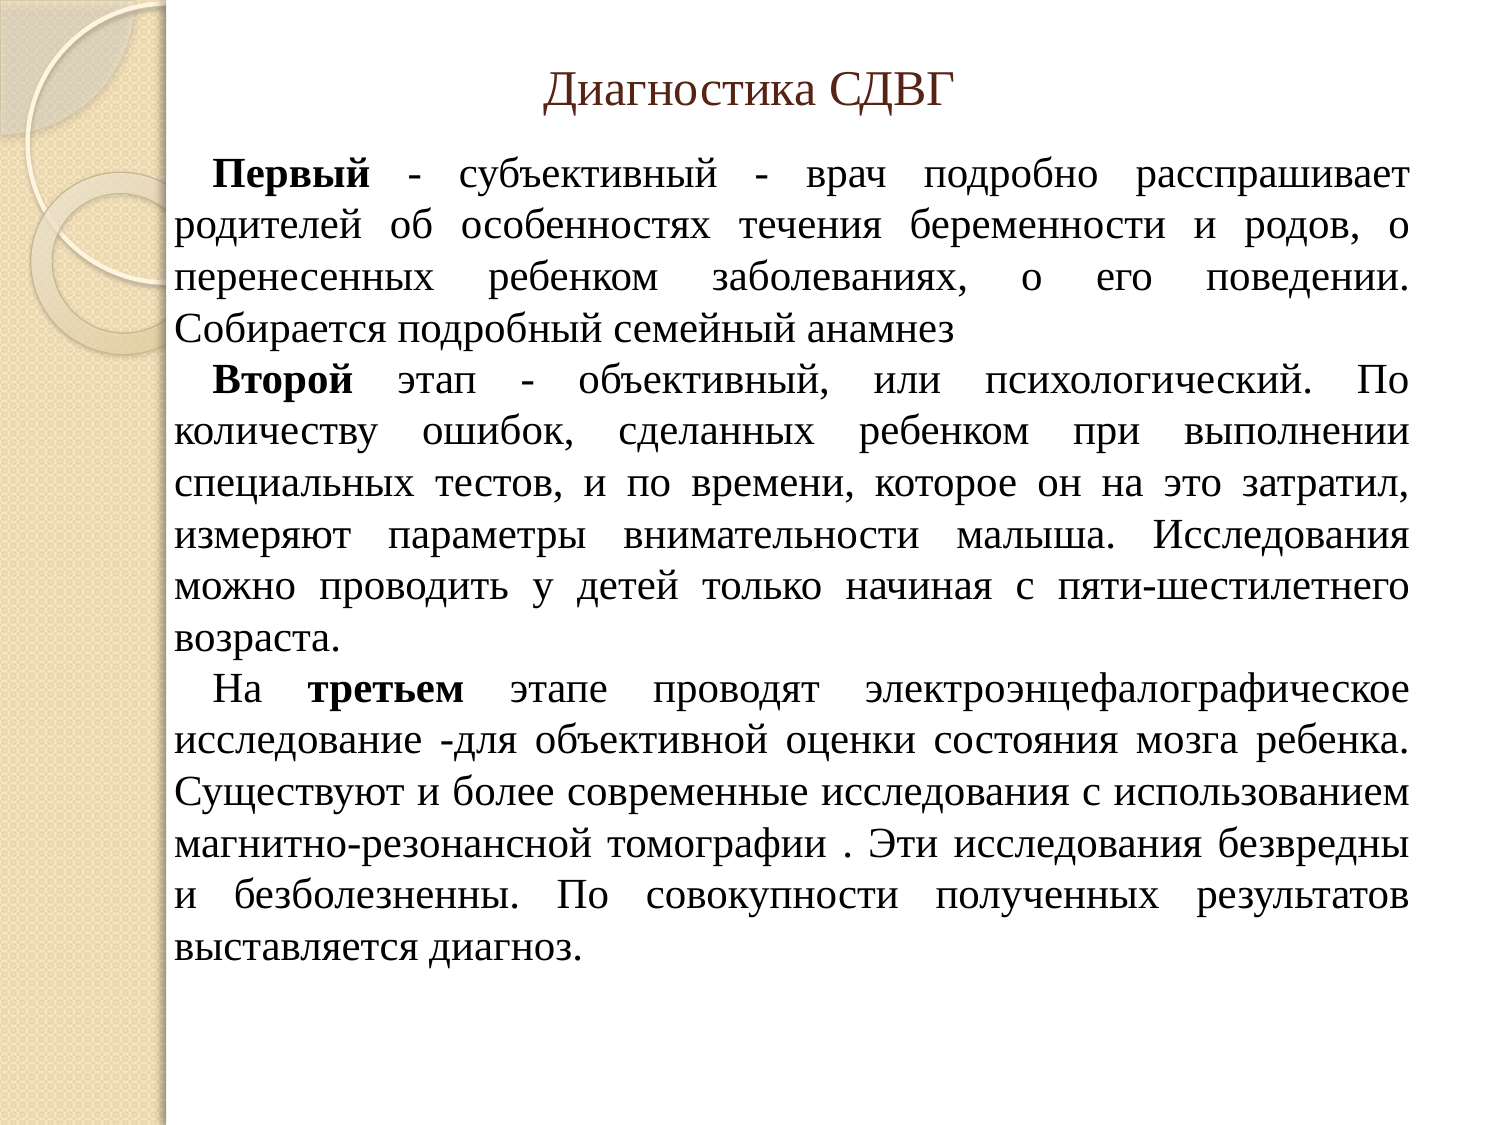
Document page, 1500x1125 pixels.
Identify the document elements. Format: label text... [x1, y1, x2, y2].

title Диагностика СДВГ [75, 45, 1425, 126]
list Первый - субъективный - врач подробно расспрашивает родителей об особенностях течения беременности и родов, о перенесенных ребенком заболеваниях, о его поведении. Собирается подробный семейный анамнез Второй этап - объективный, или психологический. По количеству ошибок, сделанных ребенком при выполнении специальных тестов, и по времени, которое он на это затратил, измеряют параметры внимательности малыша. Исследования можно проводить у детей только начиная с пяти-шестилетнего возраста. На третьем этапе проводят электроэнцефалографическое исследование -для объективной оценки состояния мозга ребенка. Существуют и более современные исследования с использованием магнитно-резонансной томографии . Эти исследования безвредны и безболезненны. По совокупности полученных результатов выставляется диагноз. [159, 137, 1425, 986]
